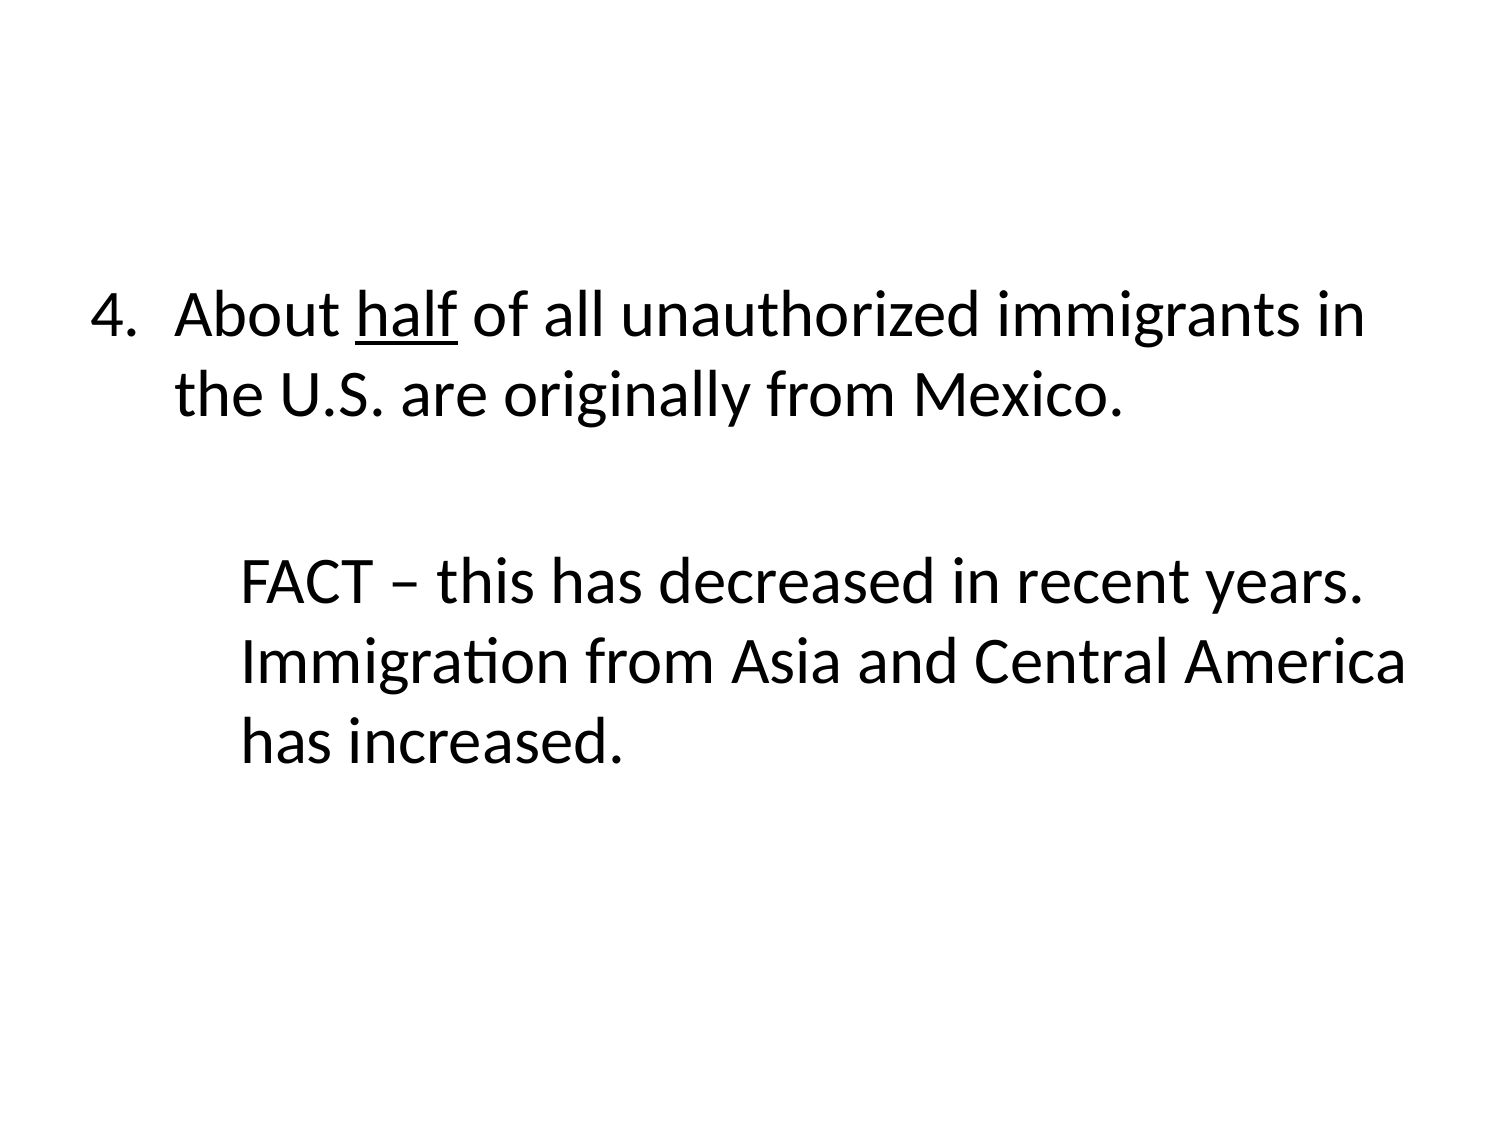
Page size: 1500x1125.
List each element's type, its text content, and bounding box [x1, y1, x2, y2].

list About half of all unauthorized immigrants in the U.S. are originally from Mexico. FACT – this has decreased in recent years. Immigration from Asia and Central America has increased. [75, 262, 1425, 1005]
